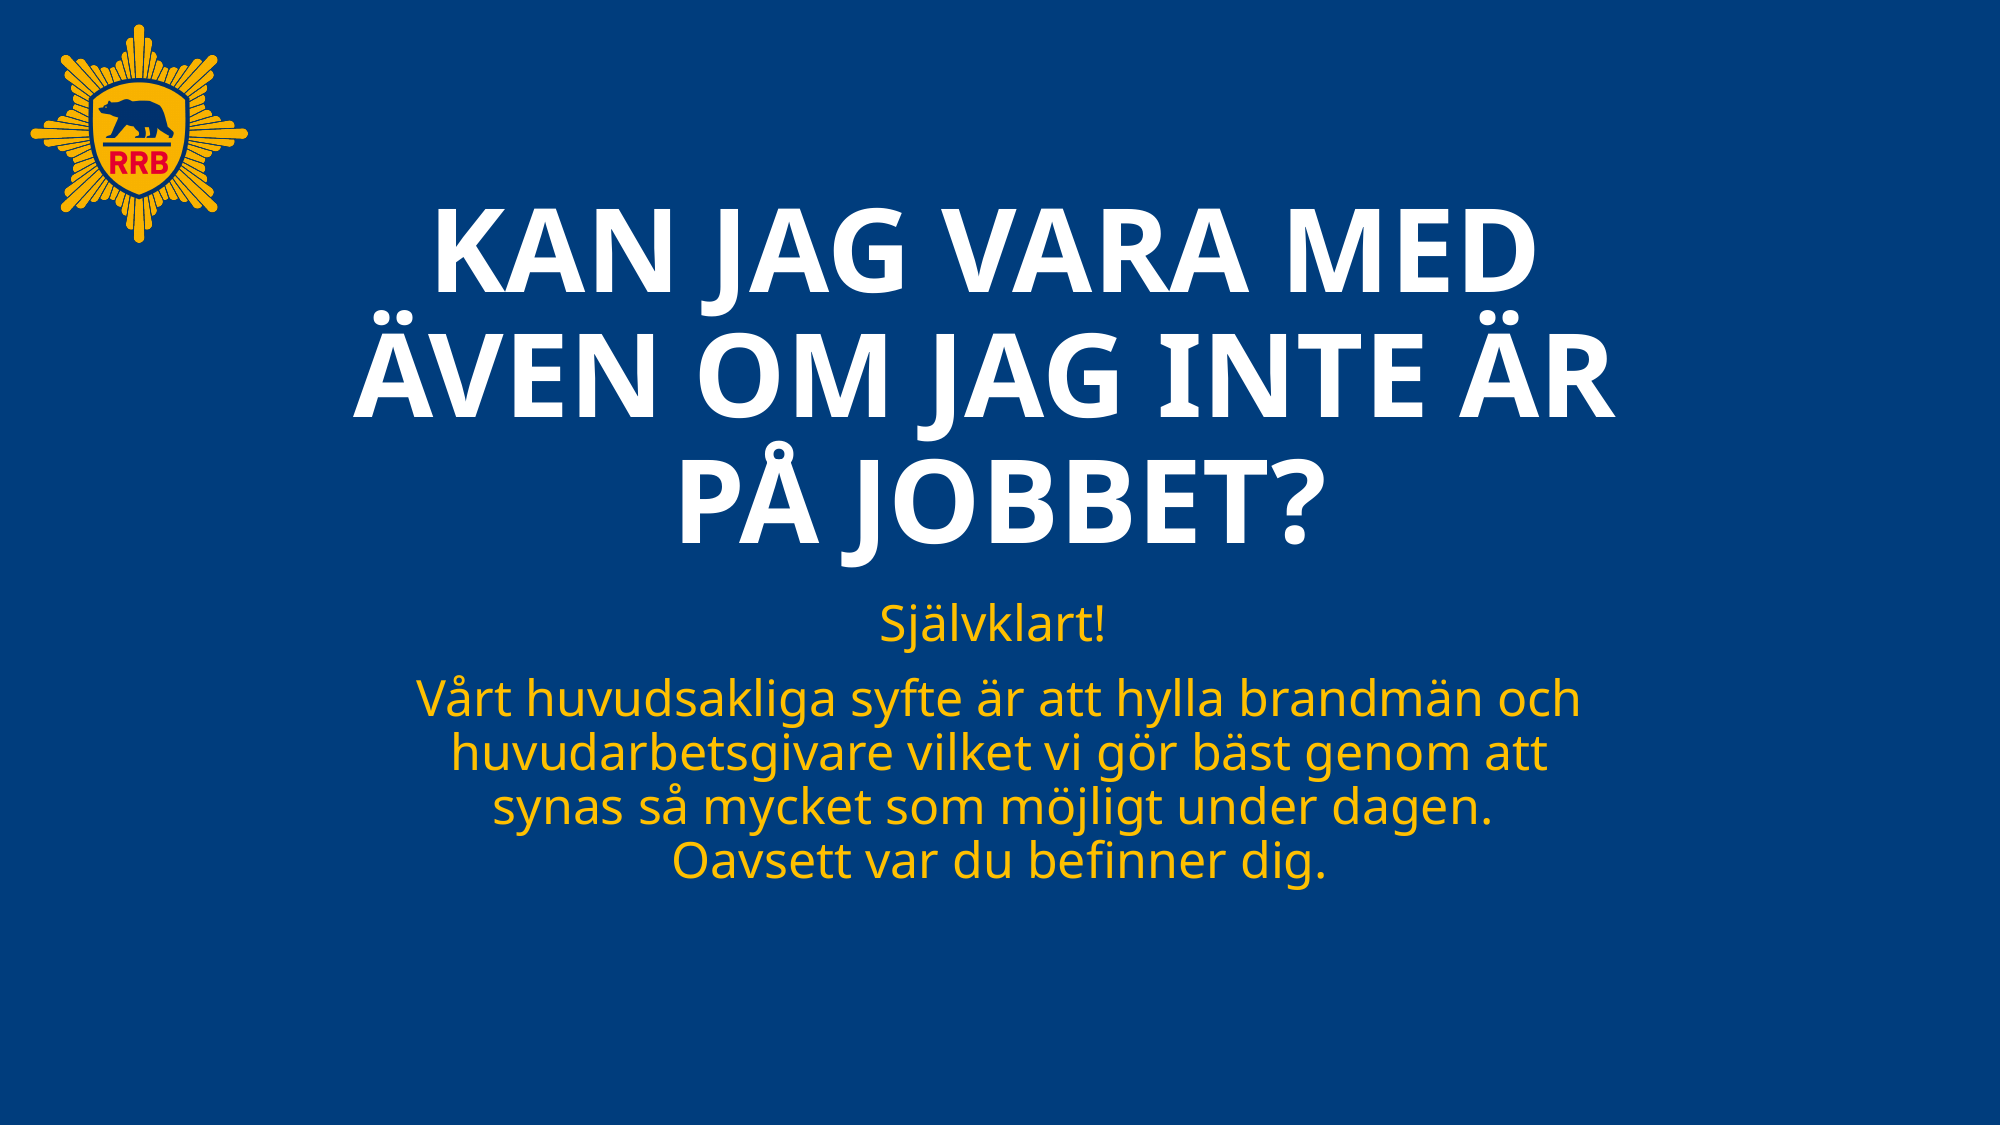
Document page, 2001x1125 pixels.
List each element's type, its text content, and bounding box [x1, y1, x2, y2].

picture [28, 22, 250, 245]
title KAN JAG VARA MED ÄVEN OM JAG INTE ÄR PÅ JOBBET? [249, 184, 1750, 576]
subtitle Självklart! Vårt huvudsakliga syfte är att hylla brandmän och huvudarbetsgivare vilket vi gör bäst genom att synas så mycket som möjligt under dagen. Oavsett var du befinner dig. [391, 590, 1609, 1053]
